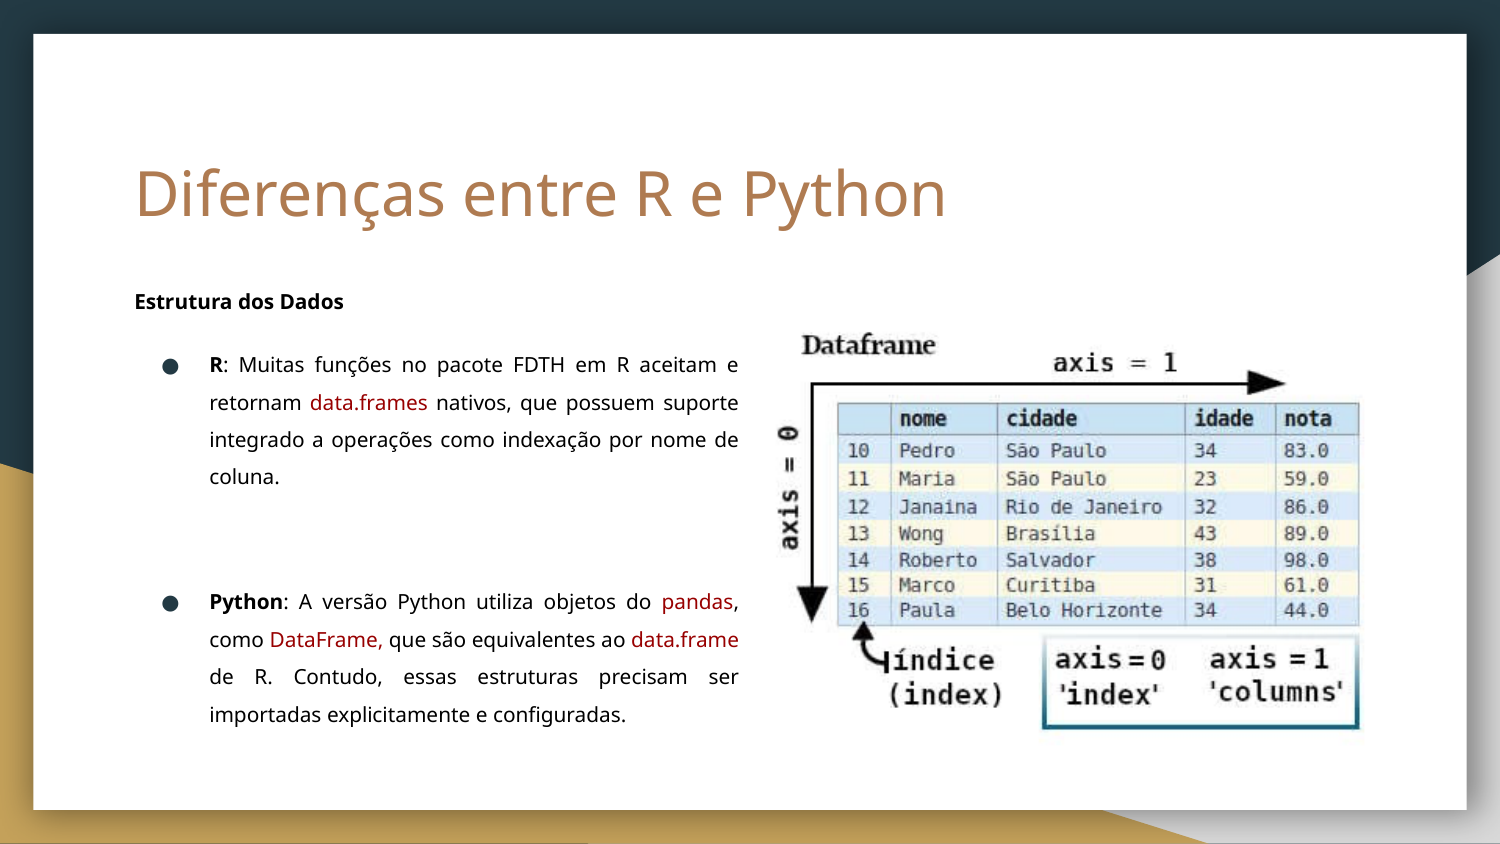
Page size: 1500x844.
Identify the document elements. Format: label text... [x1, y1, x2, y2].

title Diferenças entre R e Python [134, 138, 1366, 296]
list Estrutura dos Dados R: Muitas funções no pacote FDTH em R aceitam e retornam data.frames nativos, que possuem suporte integrado a operações como indexação por nome de coluna. Python: A versão Python utiliza objetos do pandas, como DataFrame, que são equivalentes ao data.frame de R. Contudo, essas estruturas precisam ser importadas explicitamente e configuradas. [134, 270, 739, 729]
picture [764, 320, 1377, 747]
